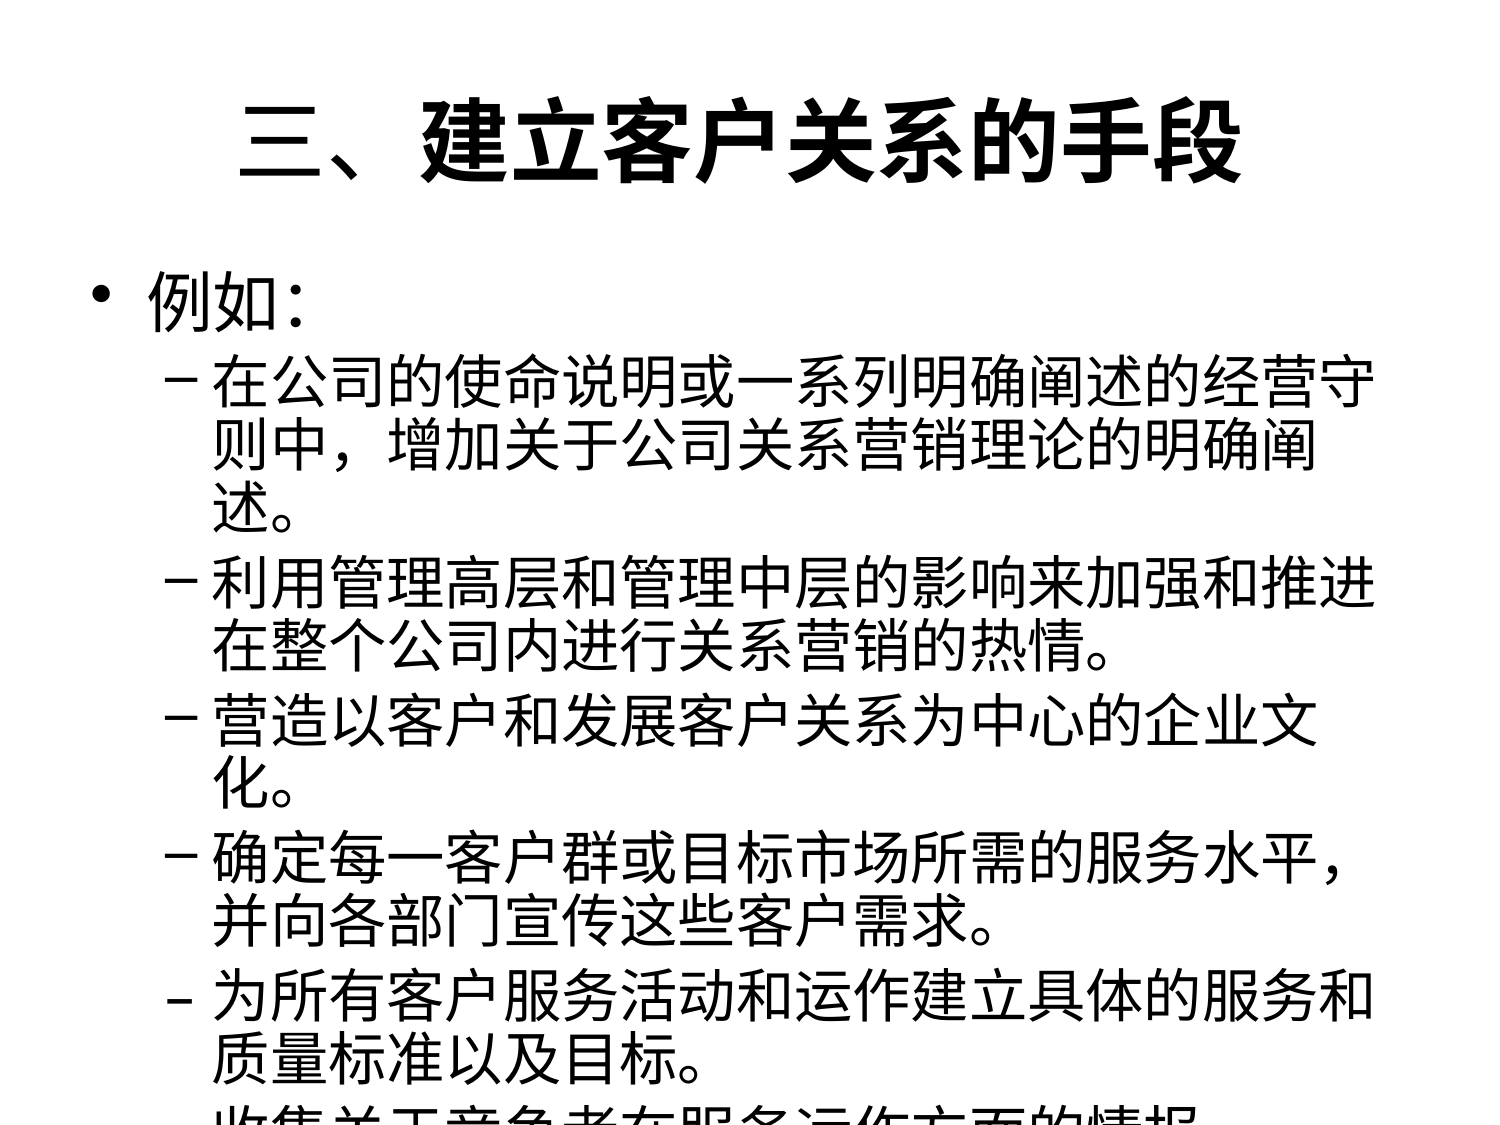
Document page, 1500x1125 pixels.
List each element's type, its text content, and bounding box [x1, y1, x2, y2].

list 例如： 在公司的使命说明或一系列明确阐述的经营守则中，增加关于公司关系营销理论的明确阐述。 利用管理高层和管理中层的影响来加强和推进在整个公司内进行关系营销的热情。 营造以客户和发展客户关系为中心的企业文化。 确定每一客户群或目标市场所需的服务水平，并向各部门宣传这些客户需求。 为所有客户服务活动和运作建立具体的服务和质量标准以及目标。 收集关于竞争者在服务运作方面的情报。 [75, 262, 1425, 1005]
title 三、建立客户关系的手段 [75, 45, 1425, 233]
